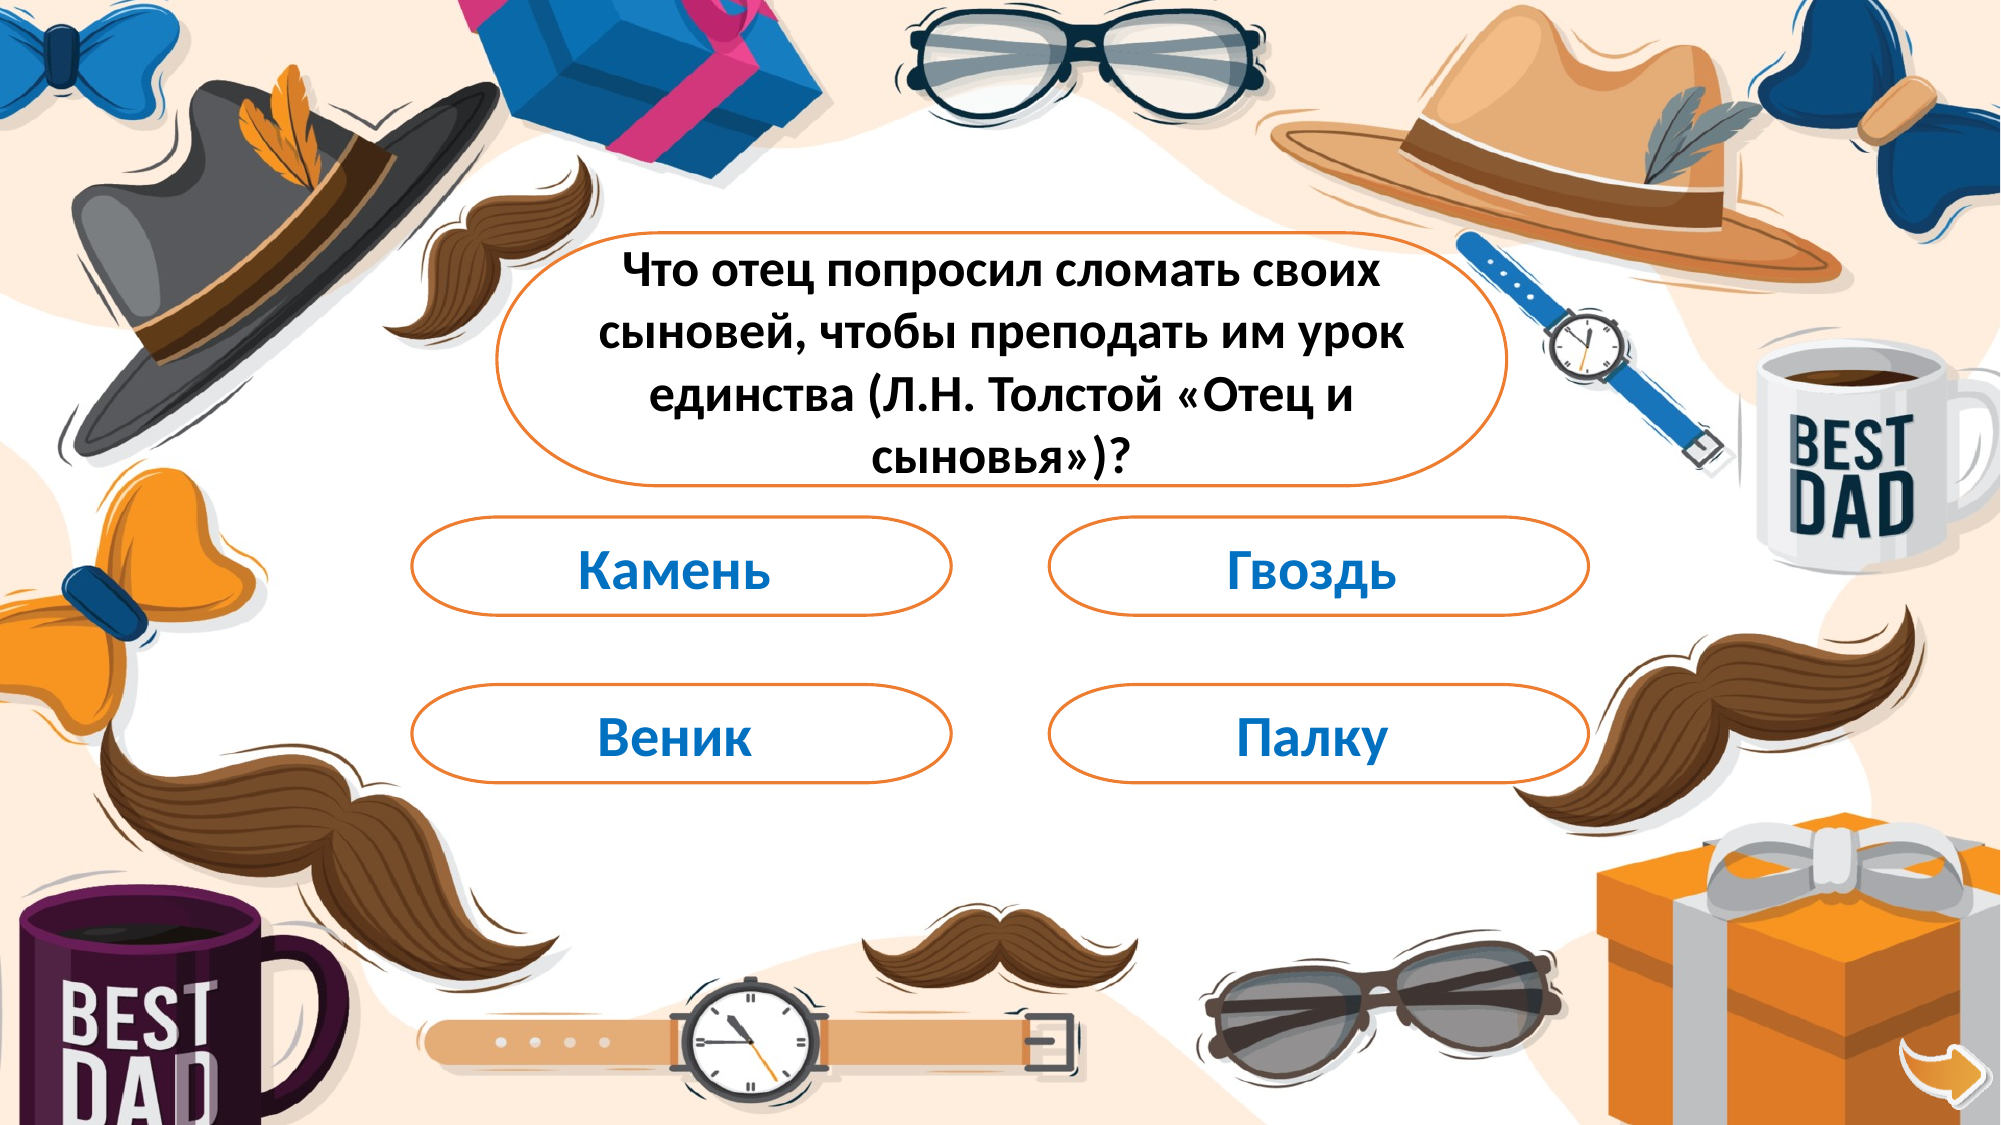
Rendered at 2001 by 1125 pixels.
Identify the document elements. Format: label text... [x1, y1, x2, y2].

text_box Палку [1048, 683, 1590, 784]
text_box Веник [410, 683, 953, 784]
text_box Камень [410, 515, 953, 617]
text_box Что отец попросил сломать своих сыновей, чтобы преподать им урок единства (Л.Н. Толстой «Отец и сыновья»)? [495, 231, 1508, 487]
picture [0, 0, 2001, 1125]
text_box Гвоздь [1048, 515, 1590, 617]
